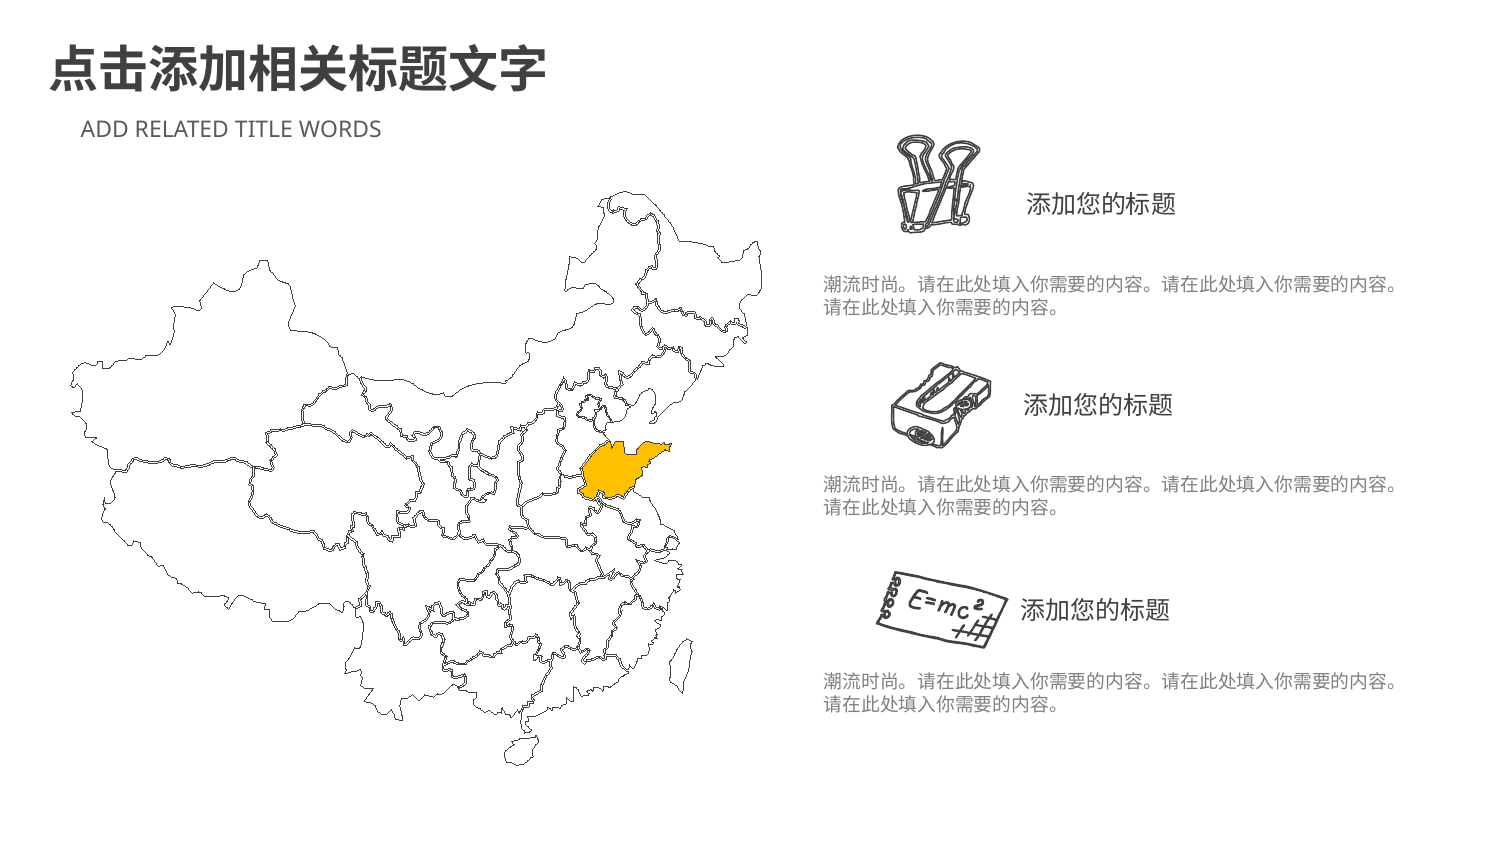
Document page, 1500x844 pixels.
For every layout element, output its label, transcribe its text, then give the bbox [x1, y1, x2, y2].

text_box [897, 135, 980, 233]
text_box 添加您的标题 [995, 382, 1211, 428]
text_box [891, 362, 991, 449]
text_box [876, 571, 1009, 649]
text_box 潮流时尚。请在此处填入你需要的内容。请在此处填入你需要的内容。请在此处填入你需要的内容。 [809, 465, 1419, 526]
text_box 潮流时尚。请在此处填入你需要的内容。请在此处填入你需要的内容。请在此处填入你需要的内容。 [809, 265, 1419, 326]
text_box 添加您的标题 [1009, 181, 1208, 227]
text_box 添加您的标题 [1012, 587, 1208, 633]
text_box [70, 190, 763, 766]
text_box 潮流时尚。请在此处填入你需要的内容。请在此处填入你需要的内容。请在此处填入你需要的内容。 [809, 662, 1419, 723]
